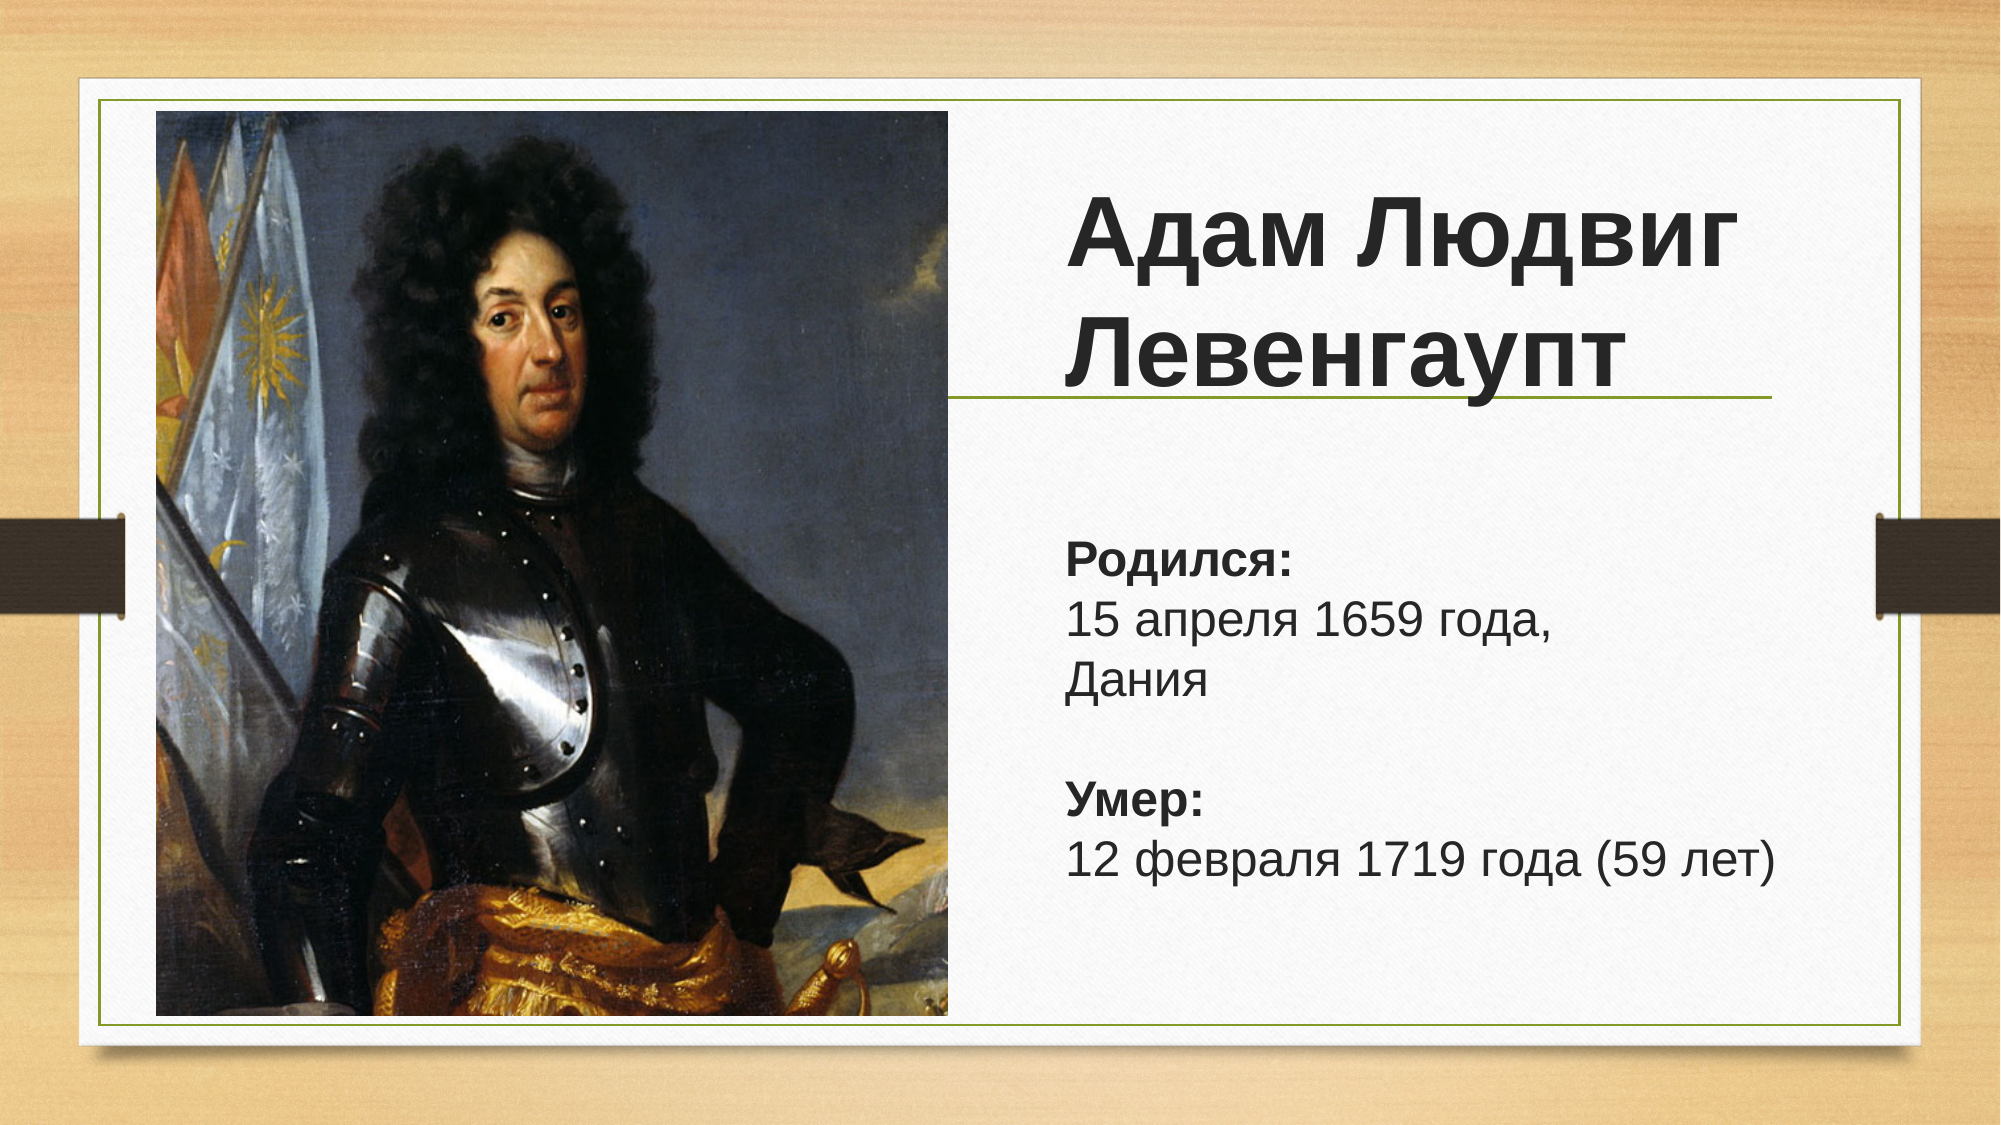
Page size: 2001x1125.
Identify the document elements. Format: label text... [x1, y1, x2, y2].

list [156, 111, 948, 1017]
picture [0, 0, 2001, 1125]
title Адам Людвиг Левенгаупт Родился: 15 апреля 1659 года, Дания Умер: 12 февраля 1719 года (59 лет) [1050, 156, 1857, 1016]
